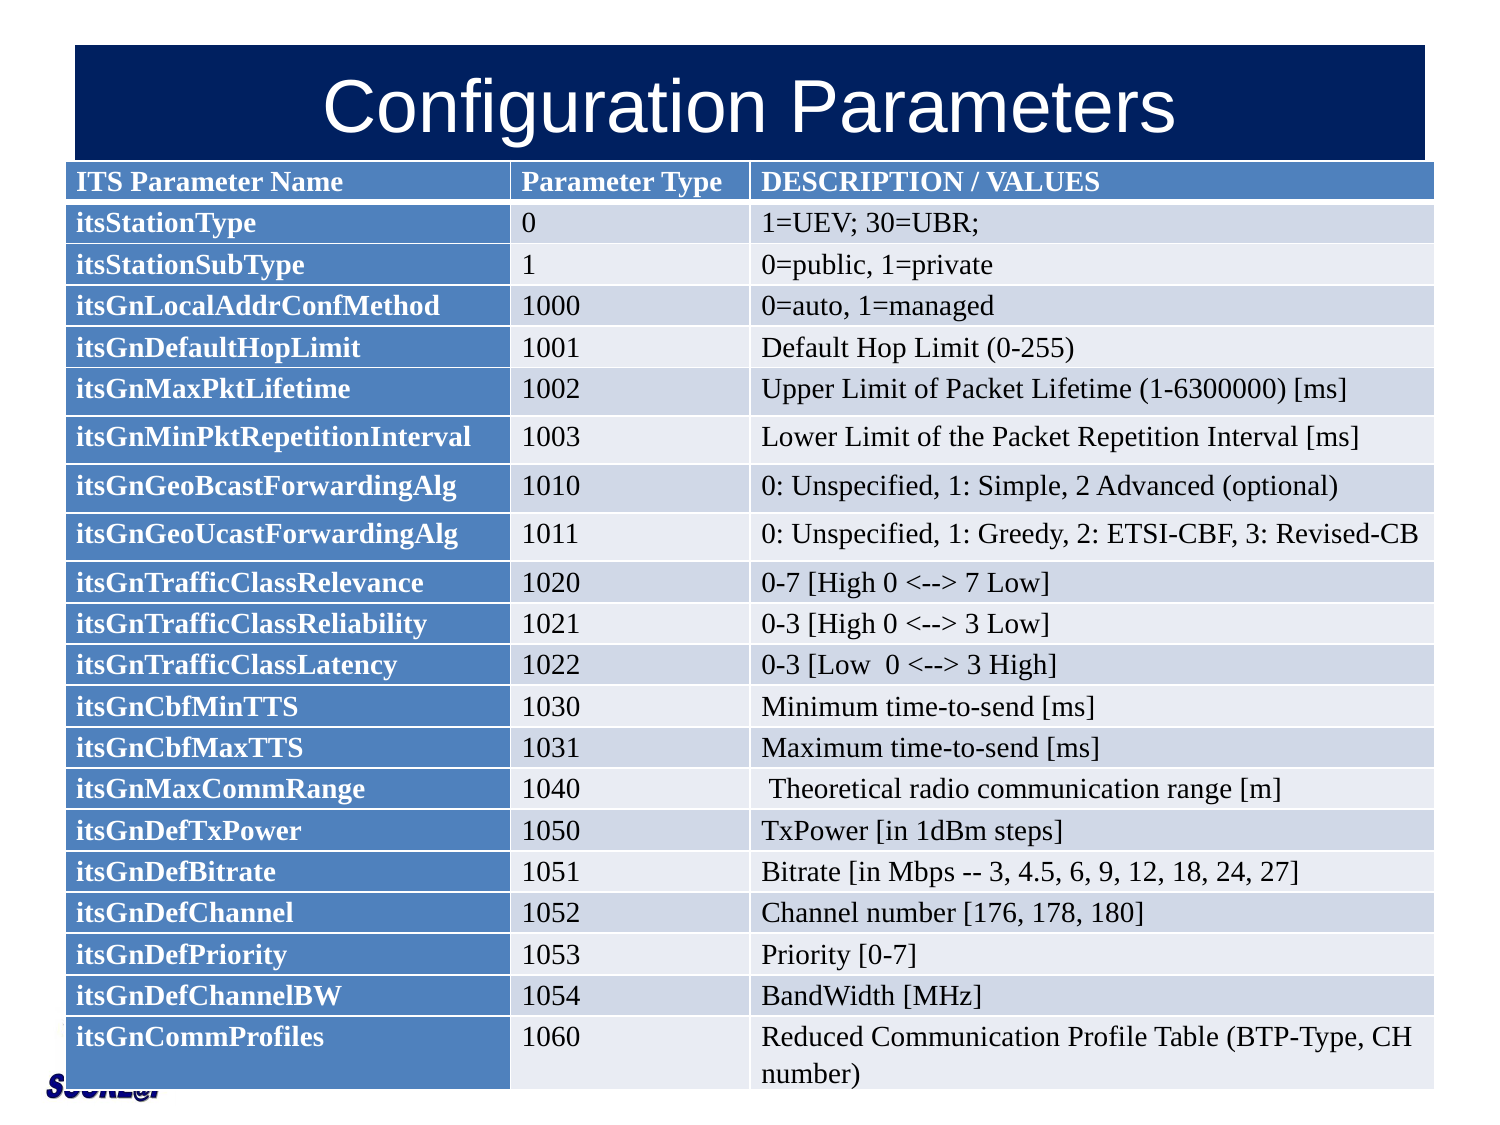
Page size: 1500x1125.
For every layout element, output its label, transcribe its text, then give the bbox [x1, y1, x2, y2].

picture [41, 999, 176, 1106]
table_cell itsGnCommProfiles [66, 1017, 510, 1089]
table_cell 1060 [511, 1017, 749, 1089]
table_cell 1011 [511, 514, 749, 560]
table_cell Reduced Communication Profile Table (BTP-Type, CH number) [751, 1017, 1434, 1089]
table_cell 0=public, 1=private [751, 244, 1434, 284]
table_cell 1=UEV; 30=UBR; [751, 205, 1434, 243]
table_cell 1000 [511, 286, 749, 325]
table_cell Minimum time-to-send [ms] [751, 686, 1434, 726]
table_cell 0: Unspecified, 1: Simple, 2 Advanced (optional) [751, 465, 1434, 512]
table_cell itsGnTrafficClassReliability [66, 604, 510, 643]
table_cell 1002 [511, 368, 749, 415]
table_cell itsGnGeoUcastForwardingAlg [66, 514, 510, 560]
table_cell itsGnLocalAddrConfMethod [66, 286, 510, 325]
table_cell itsGnMinPktRepetitionInterval [66, 417, 510, 463]
table_cell 0-3 [Low 0 <--> 3 High] [751, 645, 1434, 684]
table_cell itsGnDefTxPower [66, 810, 510, 850]
table_cell 1053 [511, 934, 749, 974]
table_cell 1052 [511, 893, 749, 932]
table_cell Lower Limit of the Packet Repetition Interval [ms] [751, 417, 1434, 463]
table_cell itsGnCbfMinTTS [66, 686, 510, 726]
table_cell 0 [511, 205, 749, 243]
table_cell 1051 [511, 852, 749, 891]
table_cell itsGnDefBitrate [66, 852, 510, 891]
table_cell 1010 [511, 465, 749, 512]
table_header DESCRIPTION / VALUES [751, 162, 1434, 199]
table_cell Priority [0-7] [751, 934, 1434, 974]
table_cell itsGnTrafficClassLatency [66, 645, 510, 684]
table_cell 1001 [511, 327, 749, 367]
table_cell itsStationSubType [66, 244, 510, 284]
table_header Parameter Type [511, 162, 749, 199]
table_cell itsGnDefChannel [66, 893, 510, 932]
table_cell itsGnMaxPktLifetime [66, 368, 510, 415]
table_cell Maximum time-to-send [ms] [751, 728, 1434, 767]
table_cell 0=auto, 1=managed [751, 286, 1434, 325]
table_cell itsGnMaxCommRange [66, 769, 510, 808]
table_cell itsStationType [66, 205, 510, 243]
table_cell itsGnTrafficClassRelevance [66, 562, 510, 602]
table_cell Theoretical radio communication range [m] [751, 769, 1434, 808]
table_cell 1021 [511, 604, 749, 643]
table_cell 1030 [511, 686, 749, 726]
table_cell 0-7 [High 0 <--> 7 Low] [751, 562, 1434, 602]
title Configuration Parameters [75, 45, 1425, 160]
table_cell 1031 [511, 728, 749, 767]
table_cell BandWidth [MHz] [751, 976, 1434, 1015]
table_cell itsGnGeoBcastForwardingAlg [66, 465, 510, 512]
table_cell 0: Unspecified, 1: Greedy, 2: ETSI-CBF, 3: Revised-CB [751, 514, 1434, 560]
table_header ITS Parameter Name [66, 162, 510, 199]
table_cell 1040 [511, 769, 749, 808]
table_cell 1003 [511, 417, 749, 463]
table_cell 1020 [511, 562, 749, 602]
table_cell itsGnDefaultHopLimit [66, 327, 510, 367]
table_cell itsGnDefChannelBW [66, 976, 510, 1015]
table_cell 1022 [511, 645, 749, 684]
table_cell itsGnCbfMaxTTS [66, 728, 510, 767]
table_cell 1050 [511, 810, 749, 850]
table_cell 0-3 [High 0 <--> 3 Low] [751, 604, 1434, 643]
table_cell Channel number [176, 178, 180] [751, 893, 1434, 932]
table_cell Upper Limit of Packet Lifetime (1-6300000) [ms] [751, 368, 1434, 415]
table_cell Bitrate [in Mbps -- 3, 4.5, 6, 9, 12, 18, 24, 27] [751, 852, 1434, 891]
table_cell itsGnDefPriority [66, 934, 510, 974]
table_cell 1 [511, 244, 749, 284]
table_cell 1054 [511, 976, 749, 1015]
table_cell Default Hop Limit (0-255) [751, 327, 1434, 367]
table_cell TxPower [in 1dBm steps] [751, 810, 1434, 850]
